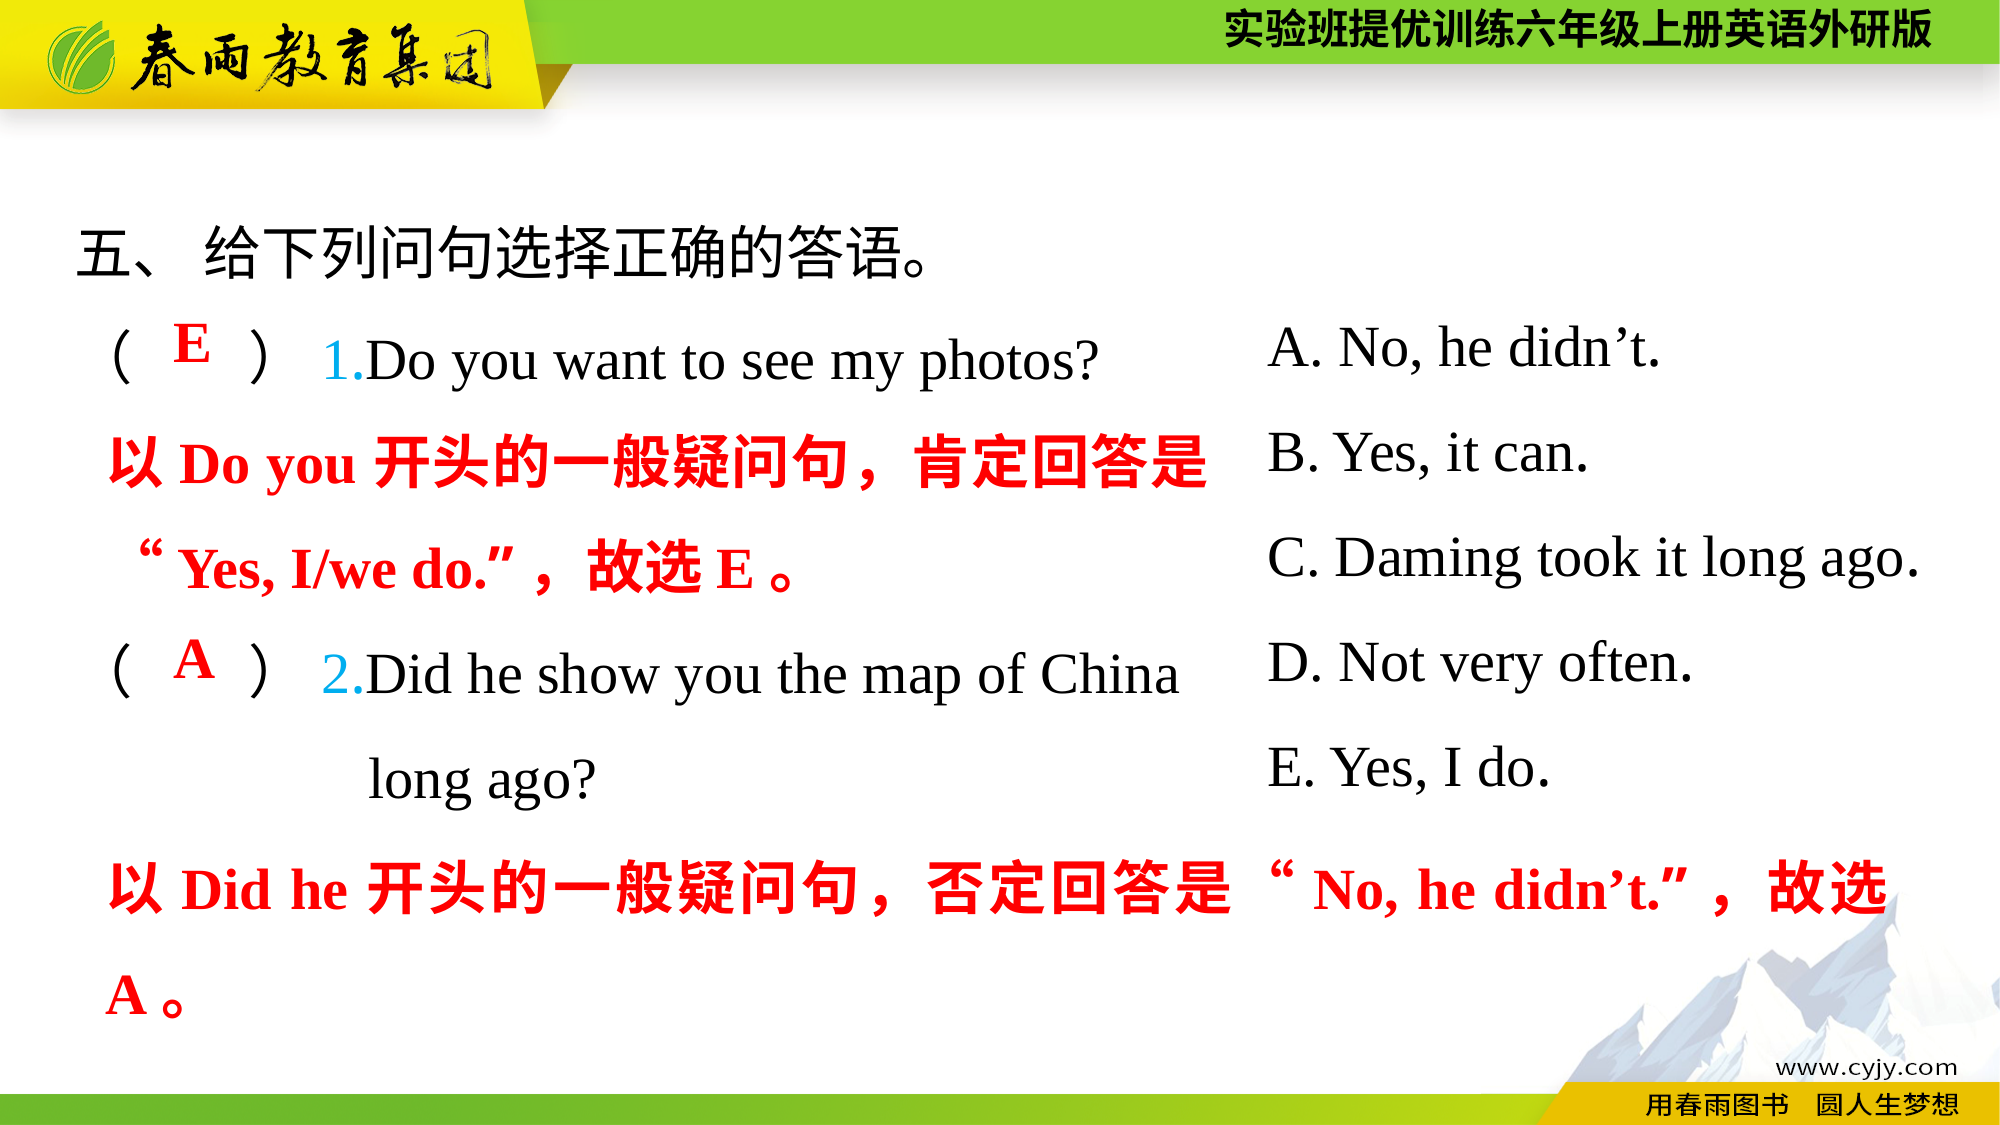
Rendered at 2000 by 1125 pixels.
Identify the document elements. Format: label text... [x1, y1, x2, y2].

picture [0, 0, 2000, 1125]
text_box A. No, he didn’t. B. Yes, it can. C. Daming took it long ago. D. Not very often. E. Yes, I do. [1252, 265, 1957, 806]
text_box A [158, 612, 1158, 698]
text_box 以Did he开头的一般疑问句，否定回答是“No, he didn’t.”，故选A。 [90, 809, 1917, 1034]
text_box E [158, 296, 1158, 382]
text_box 以Do you开头的一般疑问句，肯定回答是“Yes, I/we do.”，故选E。 [90, 382, 1225, 608]
list 五、 给下列问句选择正确的答语。 （ ）1.Do you want to see my photos? （ ）2.Did he show you the map of China long ago? [59, 173, 1944, 813]
